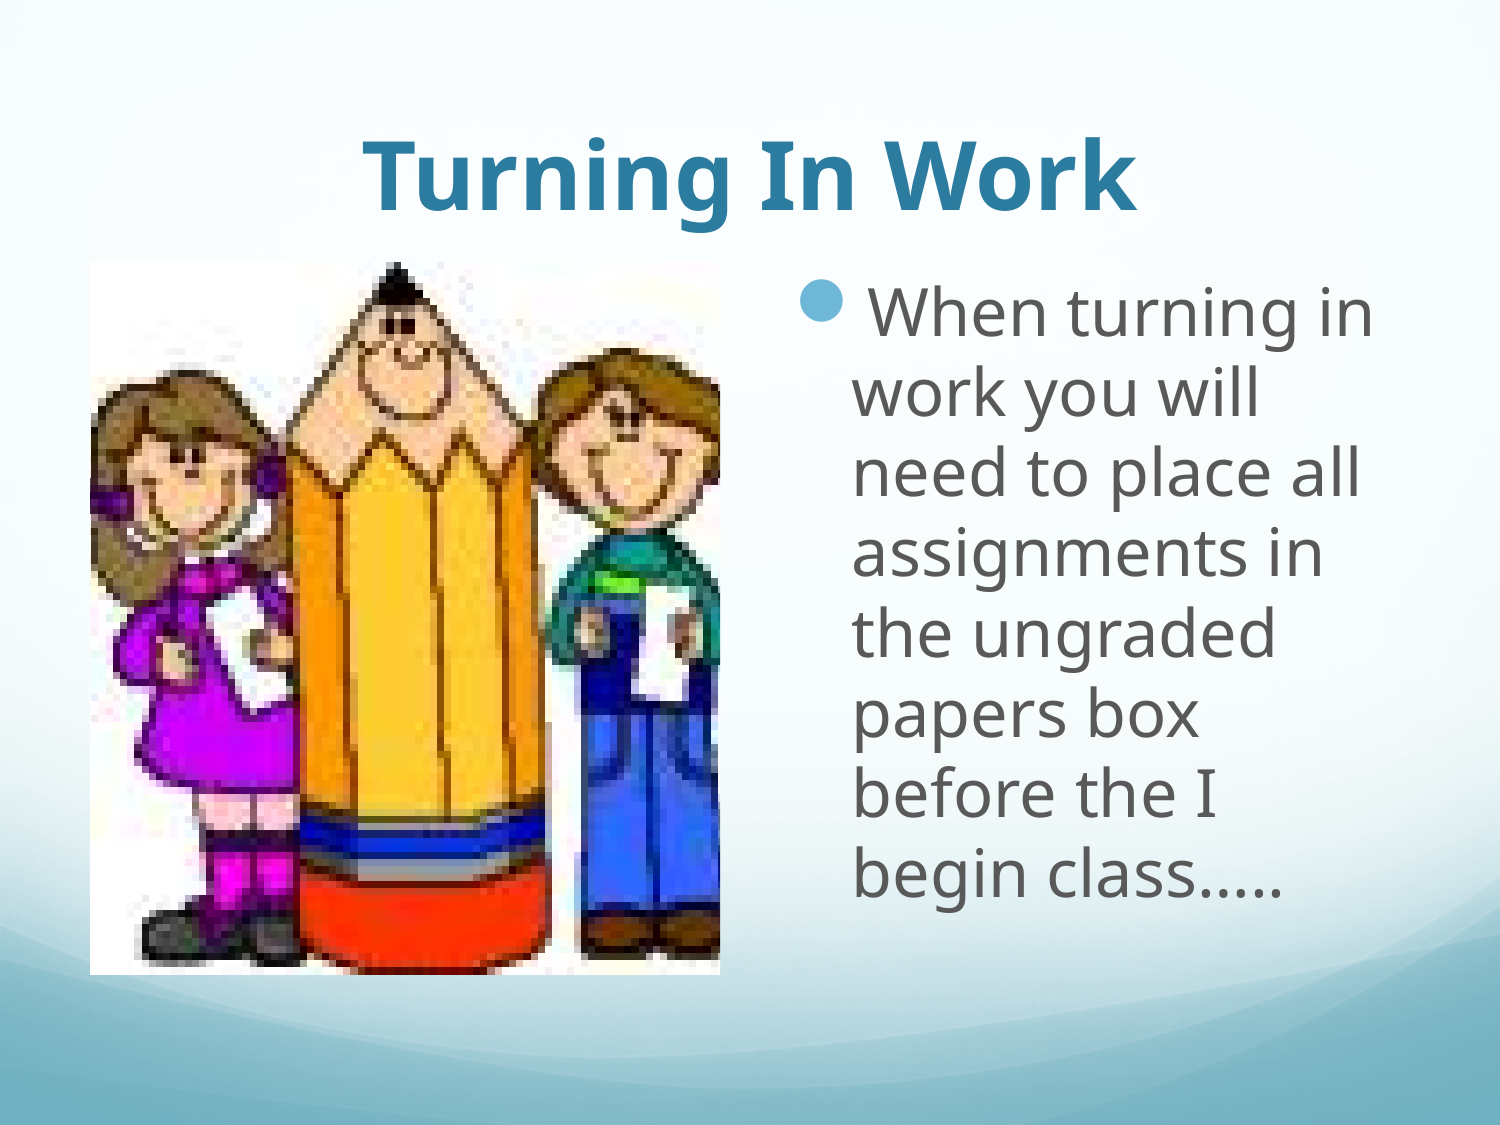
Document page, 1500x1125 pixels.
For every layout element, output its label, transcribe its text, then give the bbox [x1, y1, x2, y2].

title Turning In Work [90, 17, 1410, 237]
list When turning in work you will need to place all assignments in the ungraded papers box before the I begin class….. [779, 262, 1410, 975]
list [89, 261, 721, 976]
